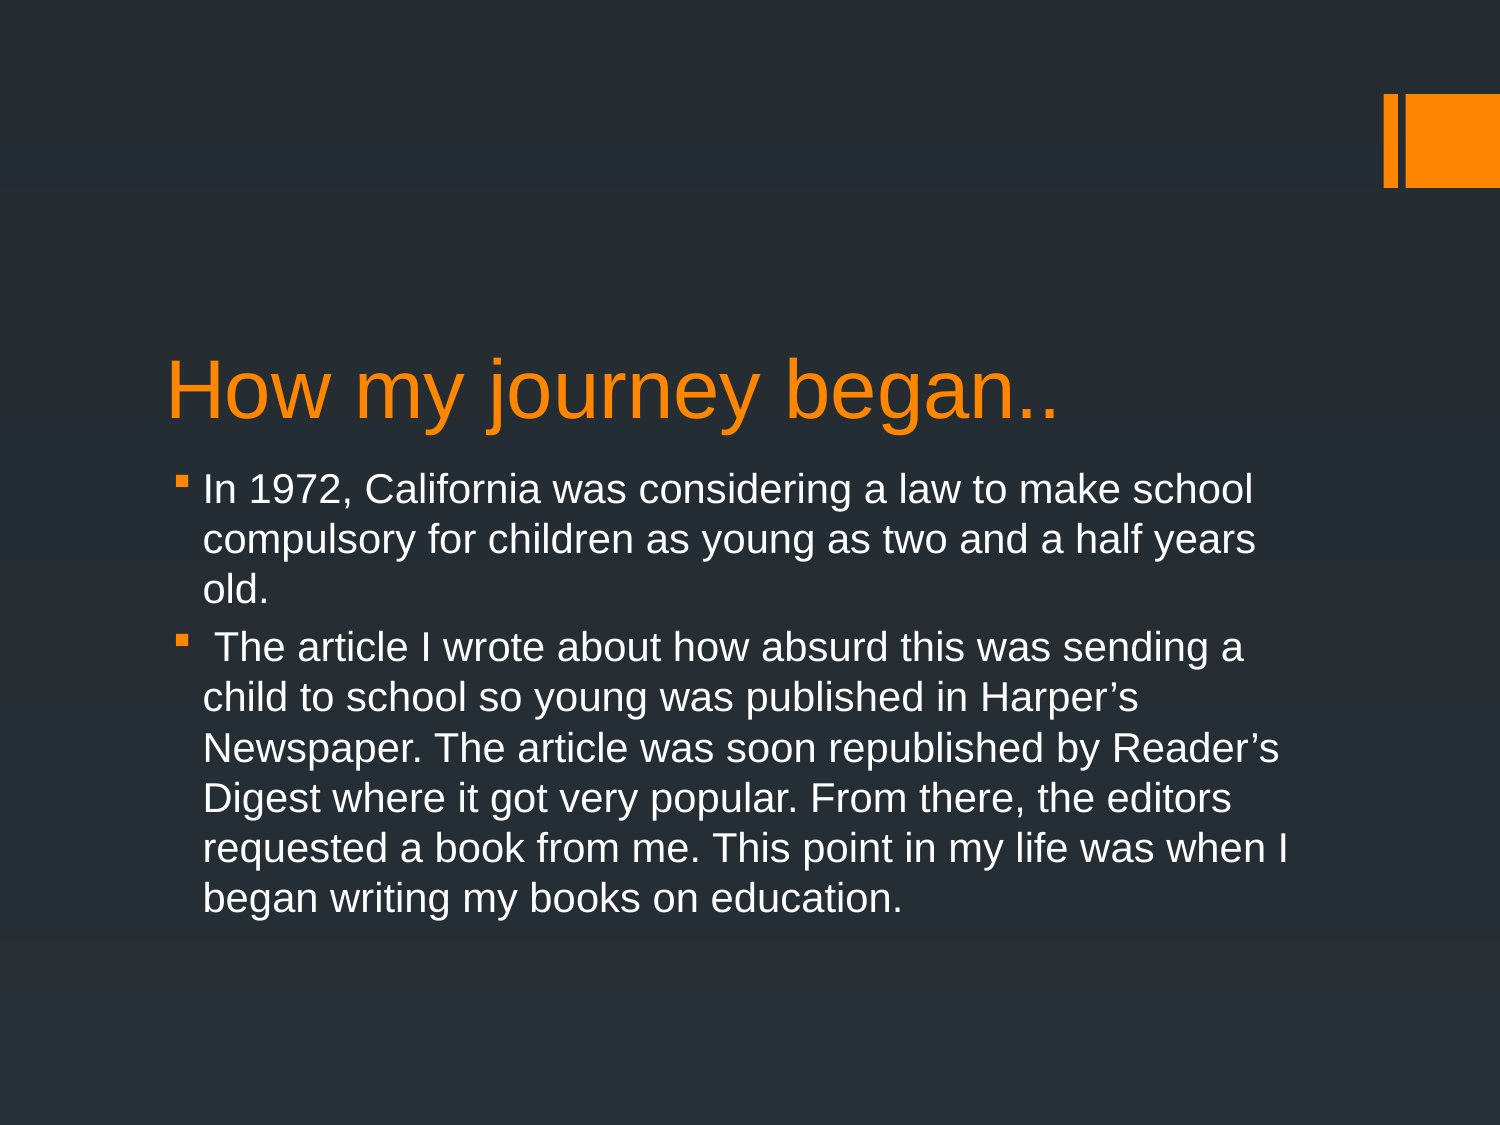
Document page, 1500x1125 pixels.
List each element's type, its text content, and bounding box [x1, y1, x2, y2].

title How my journey began.. [150, 253, 1350, 443]
list In 1972, California was considering a law to make school compulsory for children as young as two and a half years old. The article I wrote about how absurd this was sending a child to school so young was published in Harper’s Newspaper. The article was soon republished by Reader’s Digest where it got very popular. From there, the editors requested a book from me. This point in my life was when I began writing my books on education. [150, 454, 1350, 1035]
